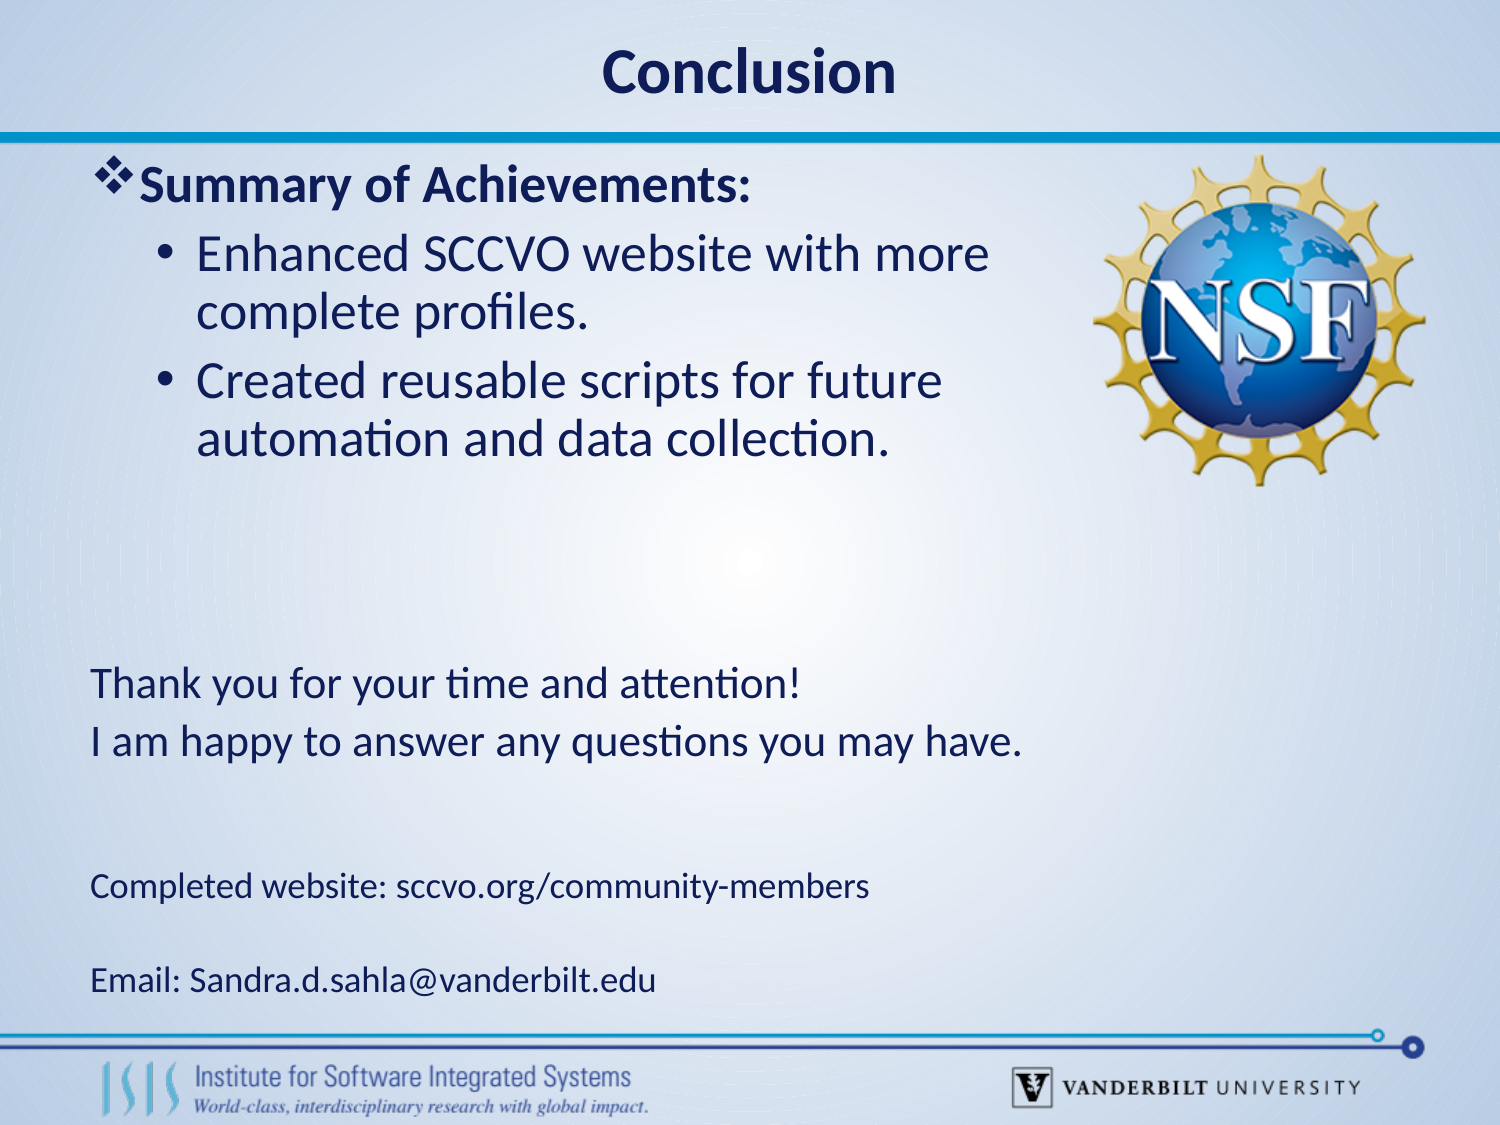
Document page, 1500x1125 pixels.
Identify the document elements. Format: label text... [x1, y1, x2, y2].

picture [985, 148, 1500, 493]
title Conclusion [75, 29, 1425, 148]
list Summary of Achievements: Enhanced SCCVO website with more complete profiles. Created reusable scripts for future automation and data collection. Thank you for your time and attention! I am happy to answer any questions you may have. Completed website: sccvo.org/community-members Email: Sandra.d.sahla@vanderbilt.edu [75, 148, 1094, 1017]
